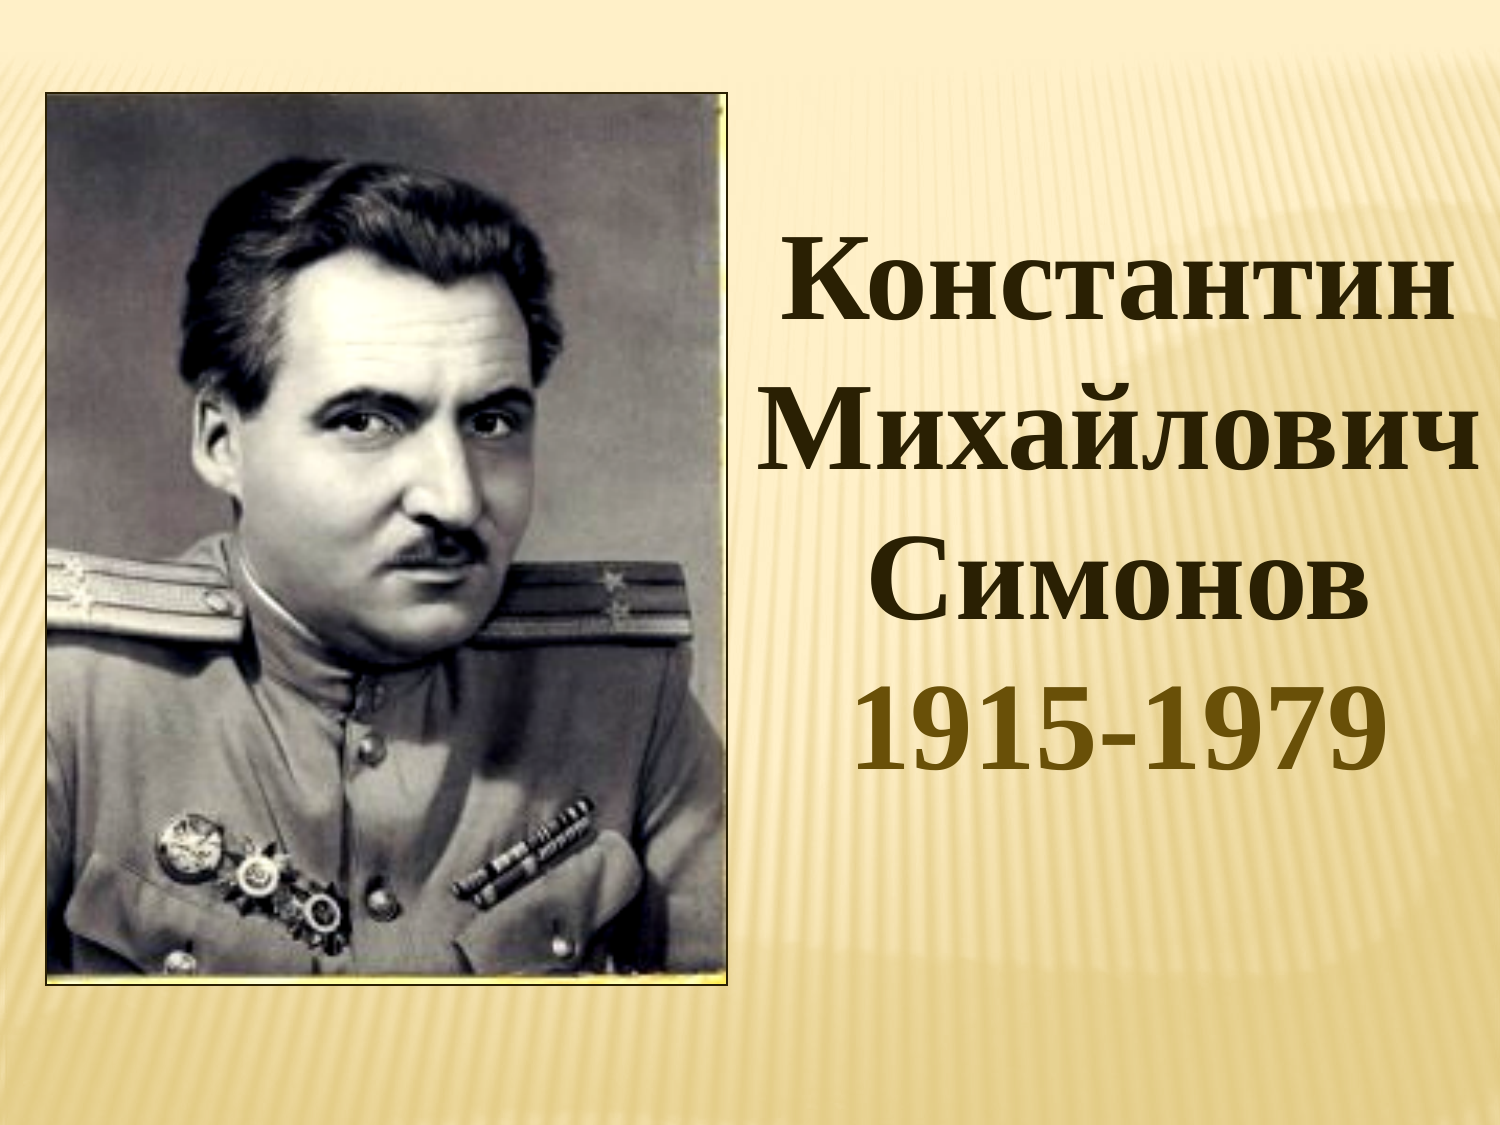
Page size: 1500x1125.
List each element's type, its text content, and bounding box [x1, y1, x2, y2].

text_box Константин Михайлович Симонов 1915-1979 [738, 187, 1500, 803]
picture [46, 93, 727, 985]
